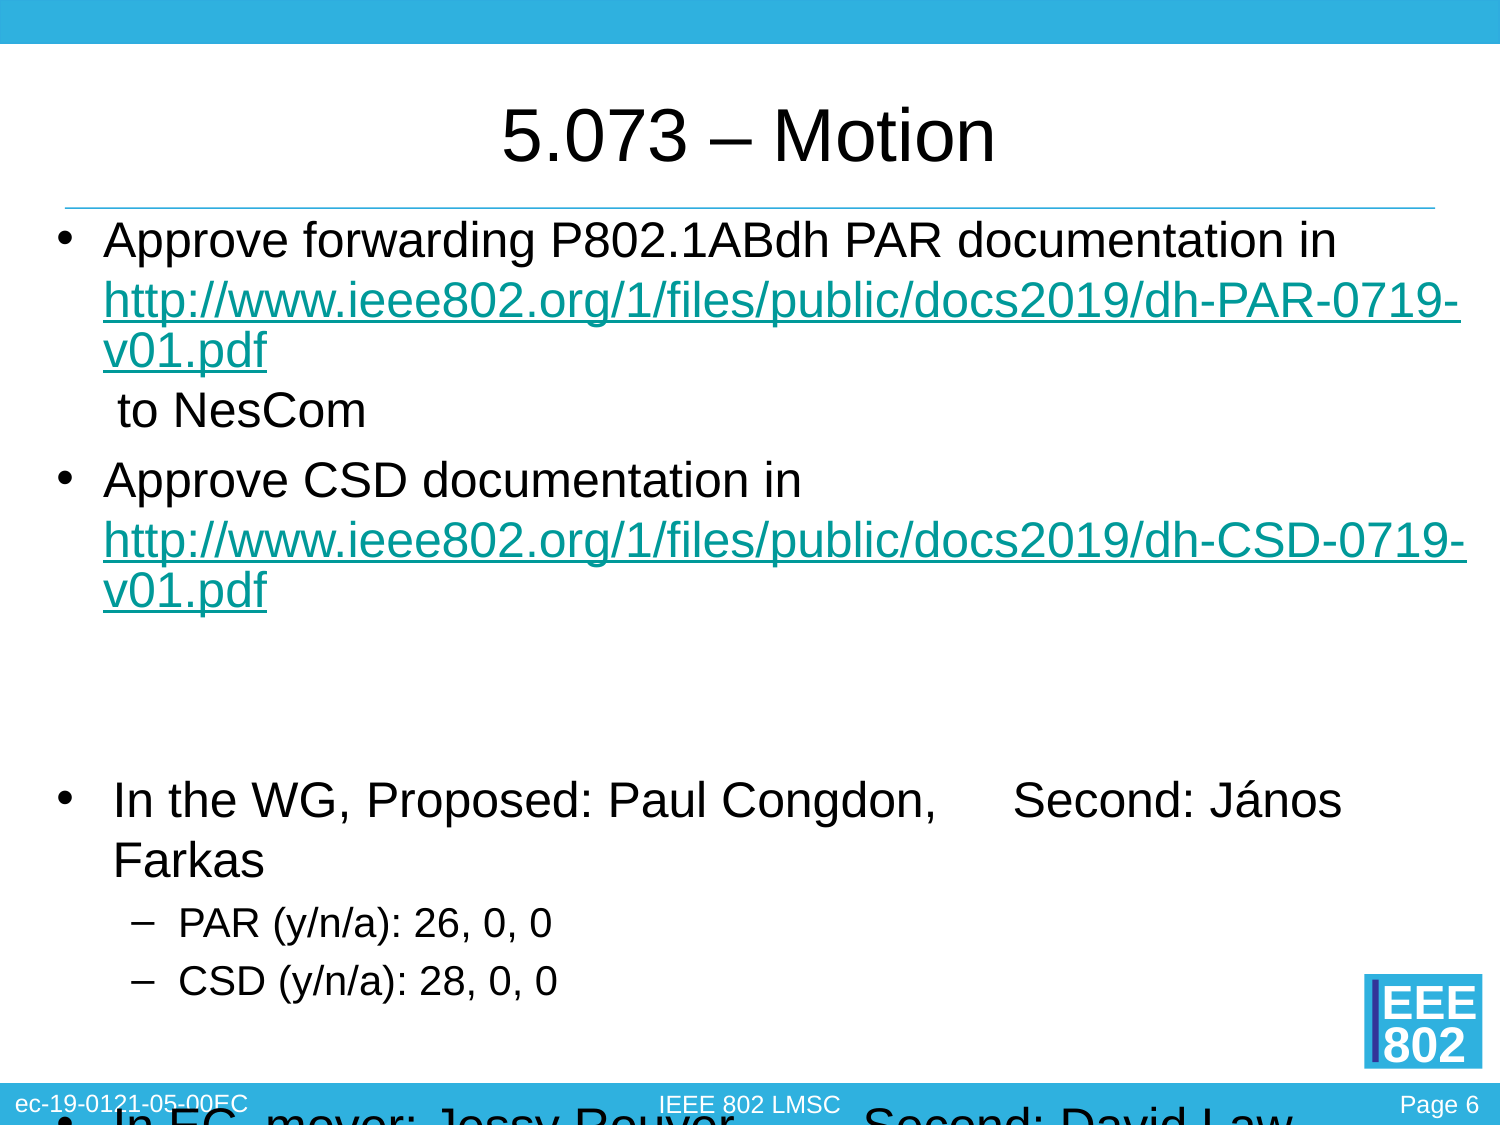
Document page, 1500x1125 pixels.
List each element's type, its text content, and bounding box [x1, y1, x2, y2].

title 5.073 – Motion [75, 66, 1425, 197]
list Approve forwarding P802.1ABdh PAR documentation in http://www.ieee802.org/1/files/public/docs2019/dh-PAR-0719-v01.pdf to NesCom Approve CSD documentation in http://www.ieee802.org/1/files/public/docs2019/dh-CSD-0719-v01.pdf In the WG, Proposed: Paul Congdon, Second: János Farkas PAR (y/n/a): 26, 0, 0 CSD (y/n/a): 28, 0, 0 In EC, mover: Jessy Rouyer Second: David Law (y/n/a): <y>, <n>, <a> [41, 200, 1488, 1018]
